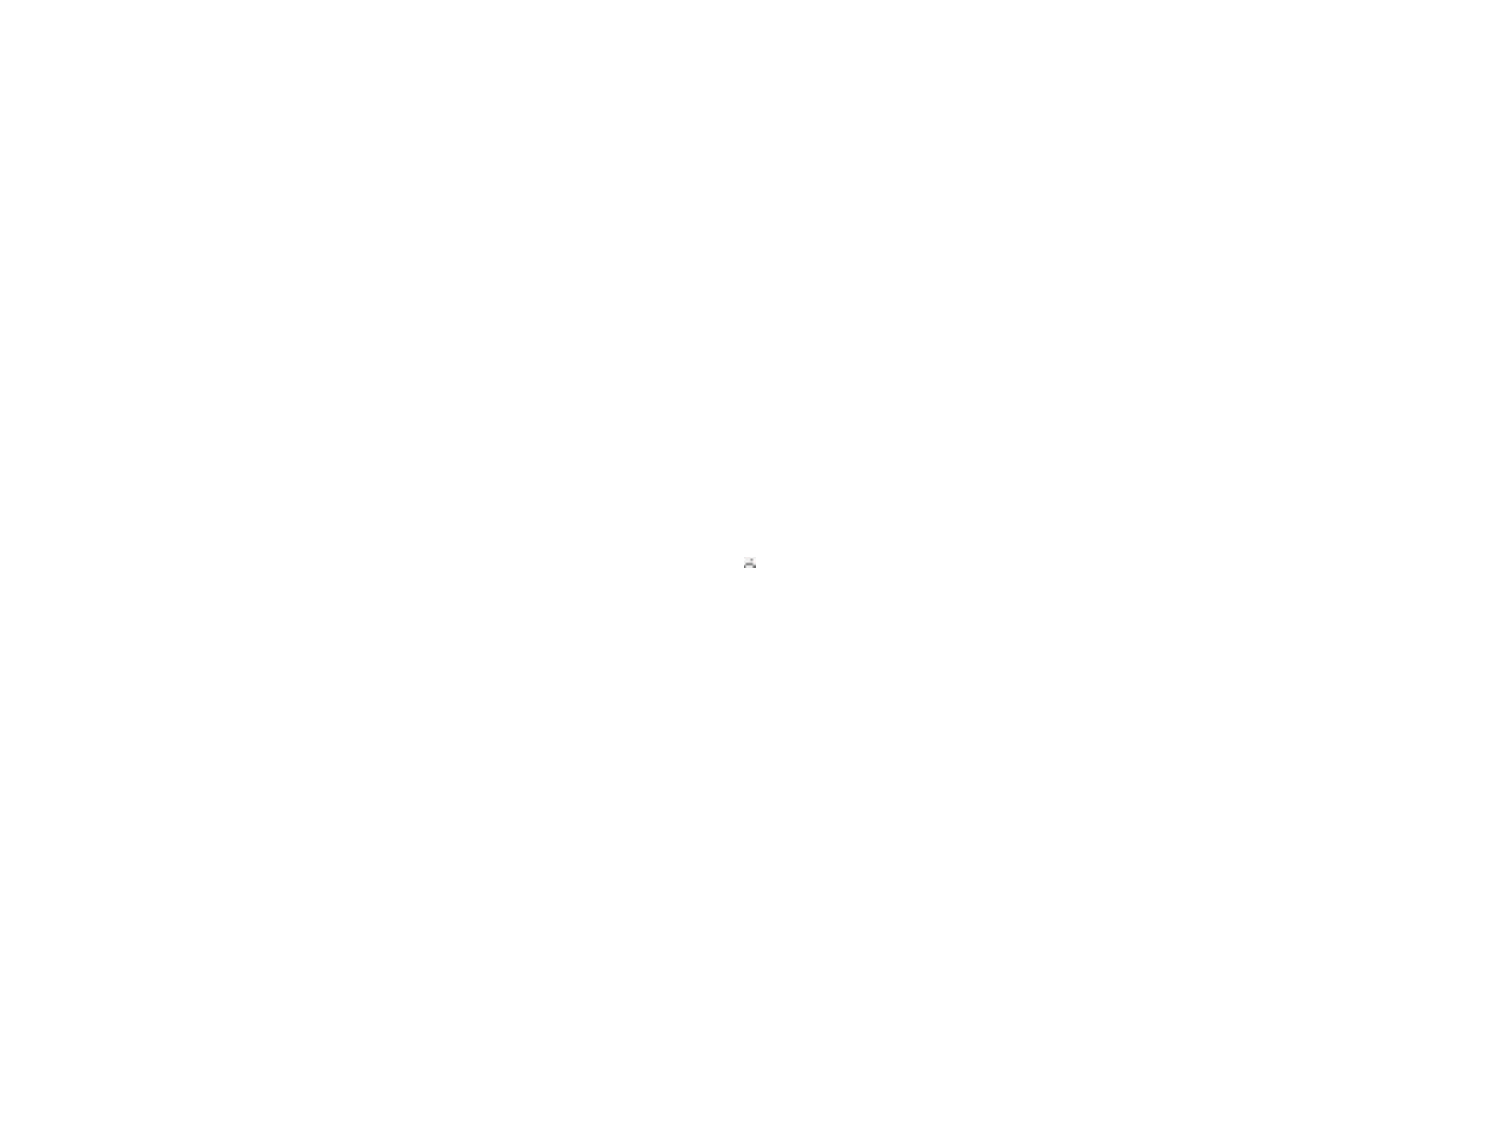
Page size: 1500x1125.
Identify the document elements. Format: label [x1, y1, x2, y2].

picture [744, 557, 756, 568]
